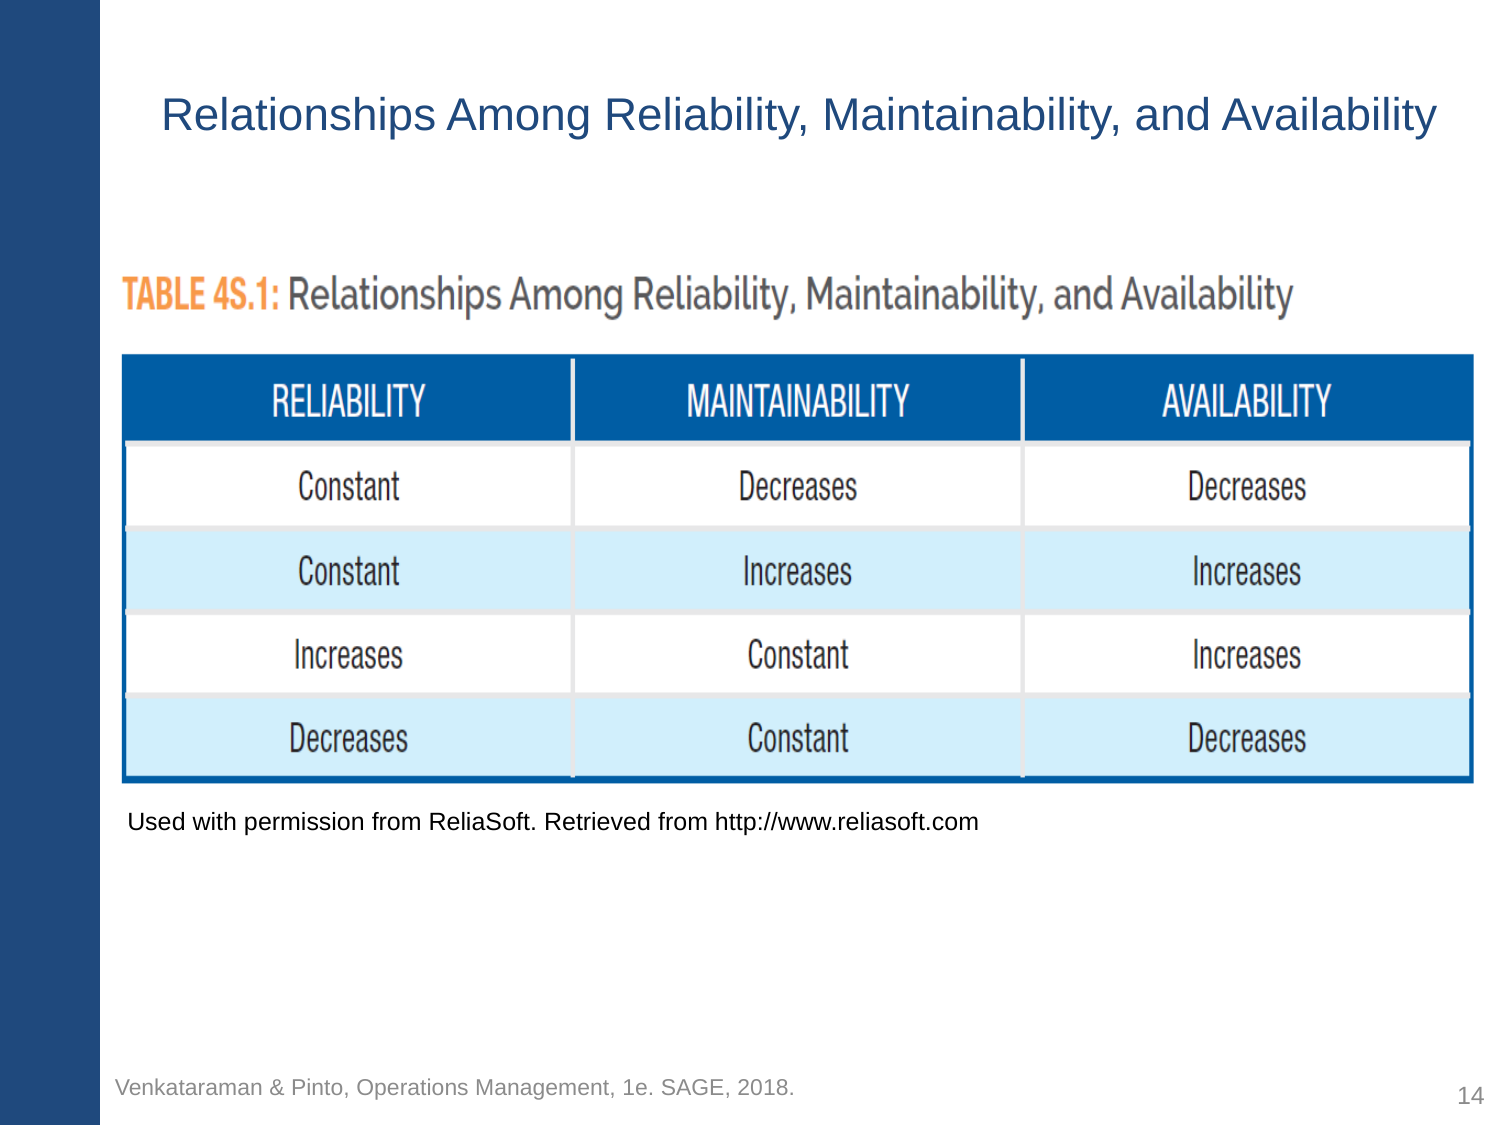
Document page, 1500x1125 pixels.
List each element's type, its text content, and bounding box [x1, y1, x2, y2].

picture [112, 262, 1488, 801]
title Relationships Among Reliability, Maintainability, and Availability [99, 1, 1500, 225]
footer Venkataraman & Pinto, Operations Management, 1e. SAGE, 2018. [99, 1064, 1250, 1125]
slide_number 14 [1425, 1065, 1500, 1125]
text_box Used with permission from ReliaSoft. Retrieved from http://www.reliasoft.com [112, 809, 1013, 843]
